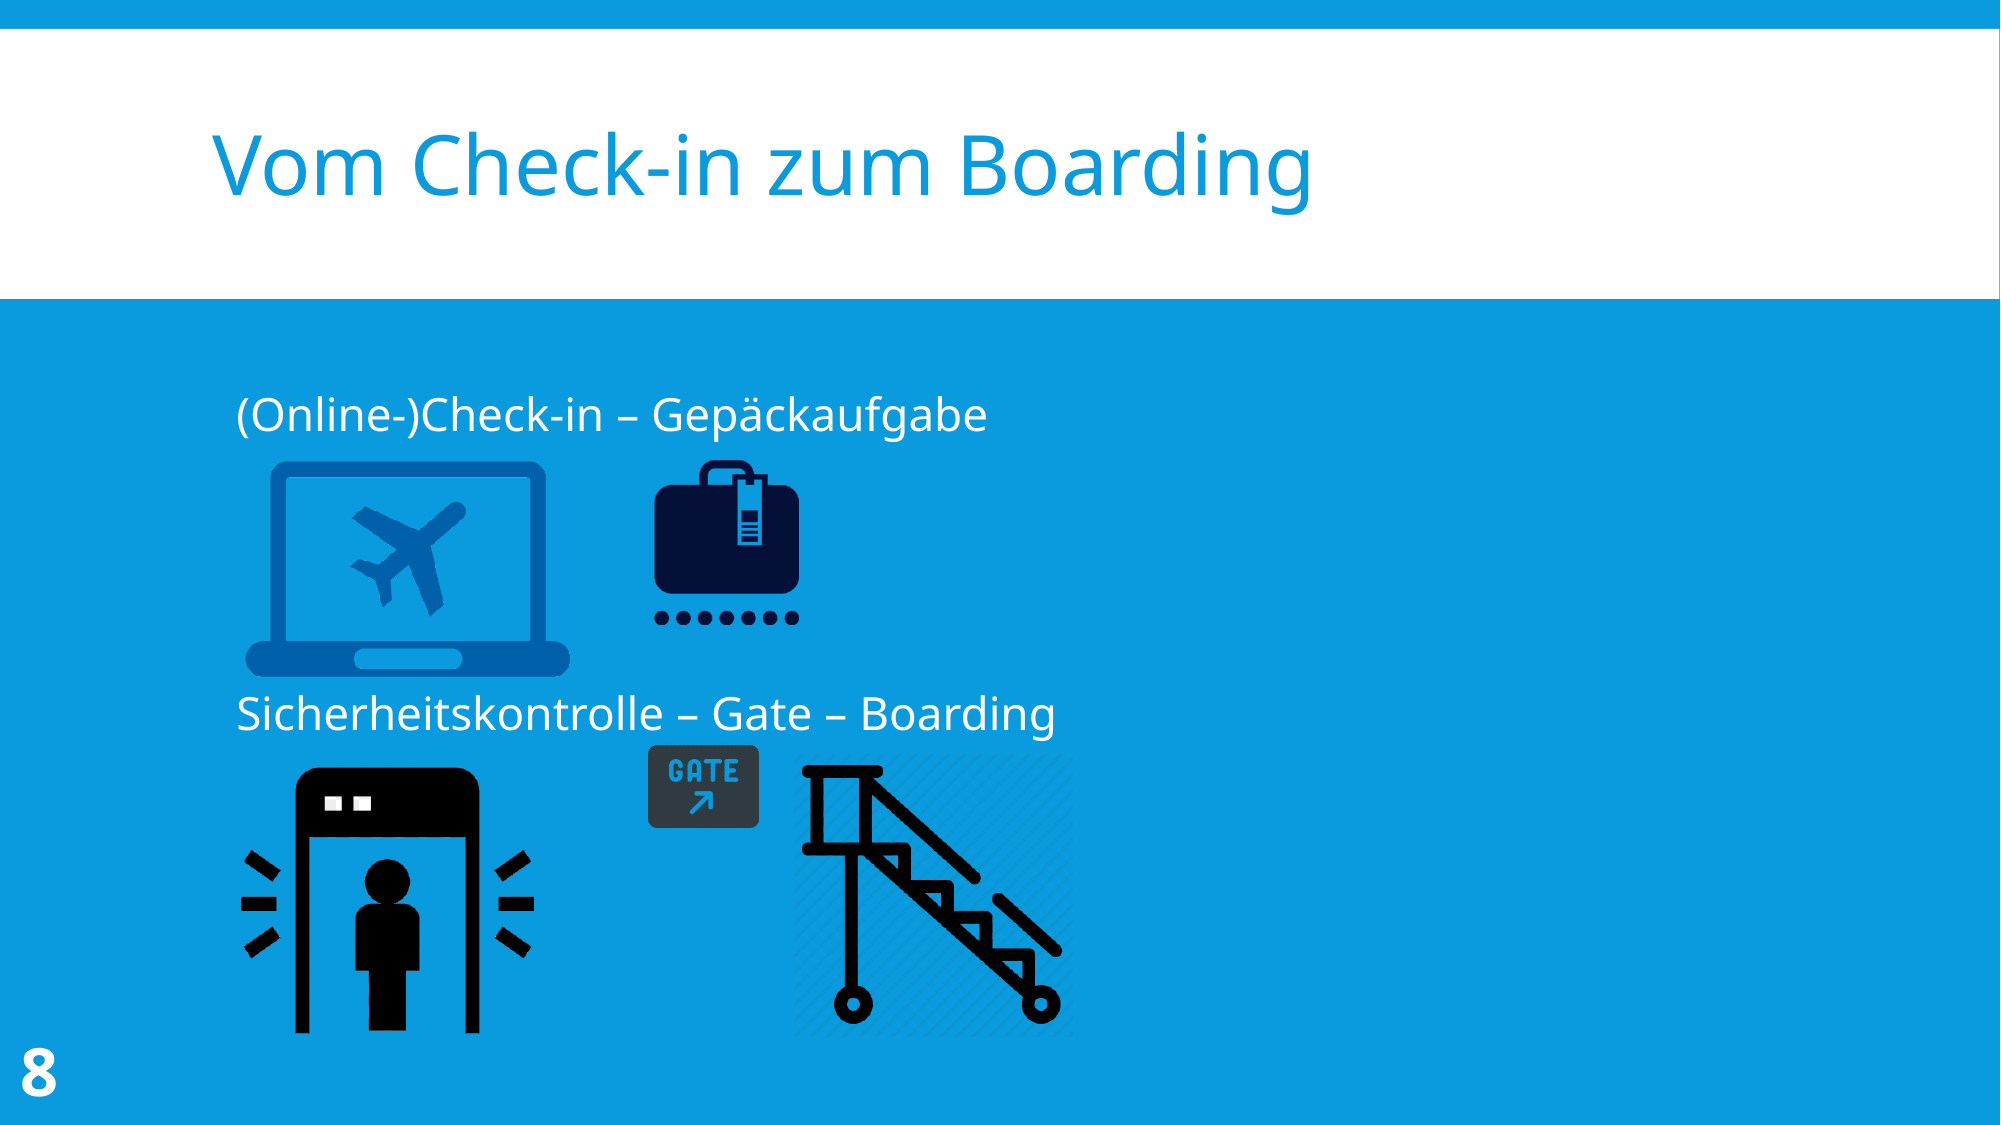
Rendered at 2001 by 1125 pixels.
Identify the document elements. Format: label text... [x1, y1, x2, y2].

picture [497, 928, 530, 957]
picture [242, 897, 276, 910]
picture [764, 612, 776, 625]
list (Online-)Check-in – Gepäckaufgabe Sicherheitskontrolle – Gate – Boarding [221, 384, 1935, 1079]
picture [803, 766, 1059, 1023]
picture [246, 852, 278, 880]
picture [655, 612, 668, 625]
picture [499, 897, 533, 910]
slide_number 8 [12, 1044, 169, 1105]
title Vom Check-in zum Boarding [197, 46, 1803, 295]
picture [296, 768, 479, 1033]
picture [246, 462, 569, 676]
picture [993, 894, 1061, 956]
picture [677, 612, 690, 625]
picture [786, 612, 799, 625]
picture [720, 612, 733, 625]
picture [356, 860, 419, 1030]
picture [245, 928, 279, 957]
picture [699, 612, 711, 625]
picture [742, 612, 755, 625]
picture [655, 461, 799, 593]
picture [497, 852, 529, 880]
picture [649, 746, 758, 827]
